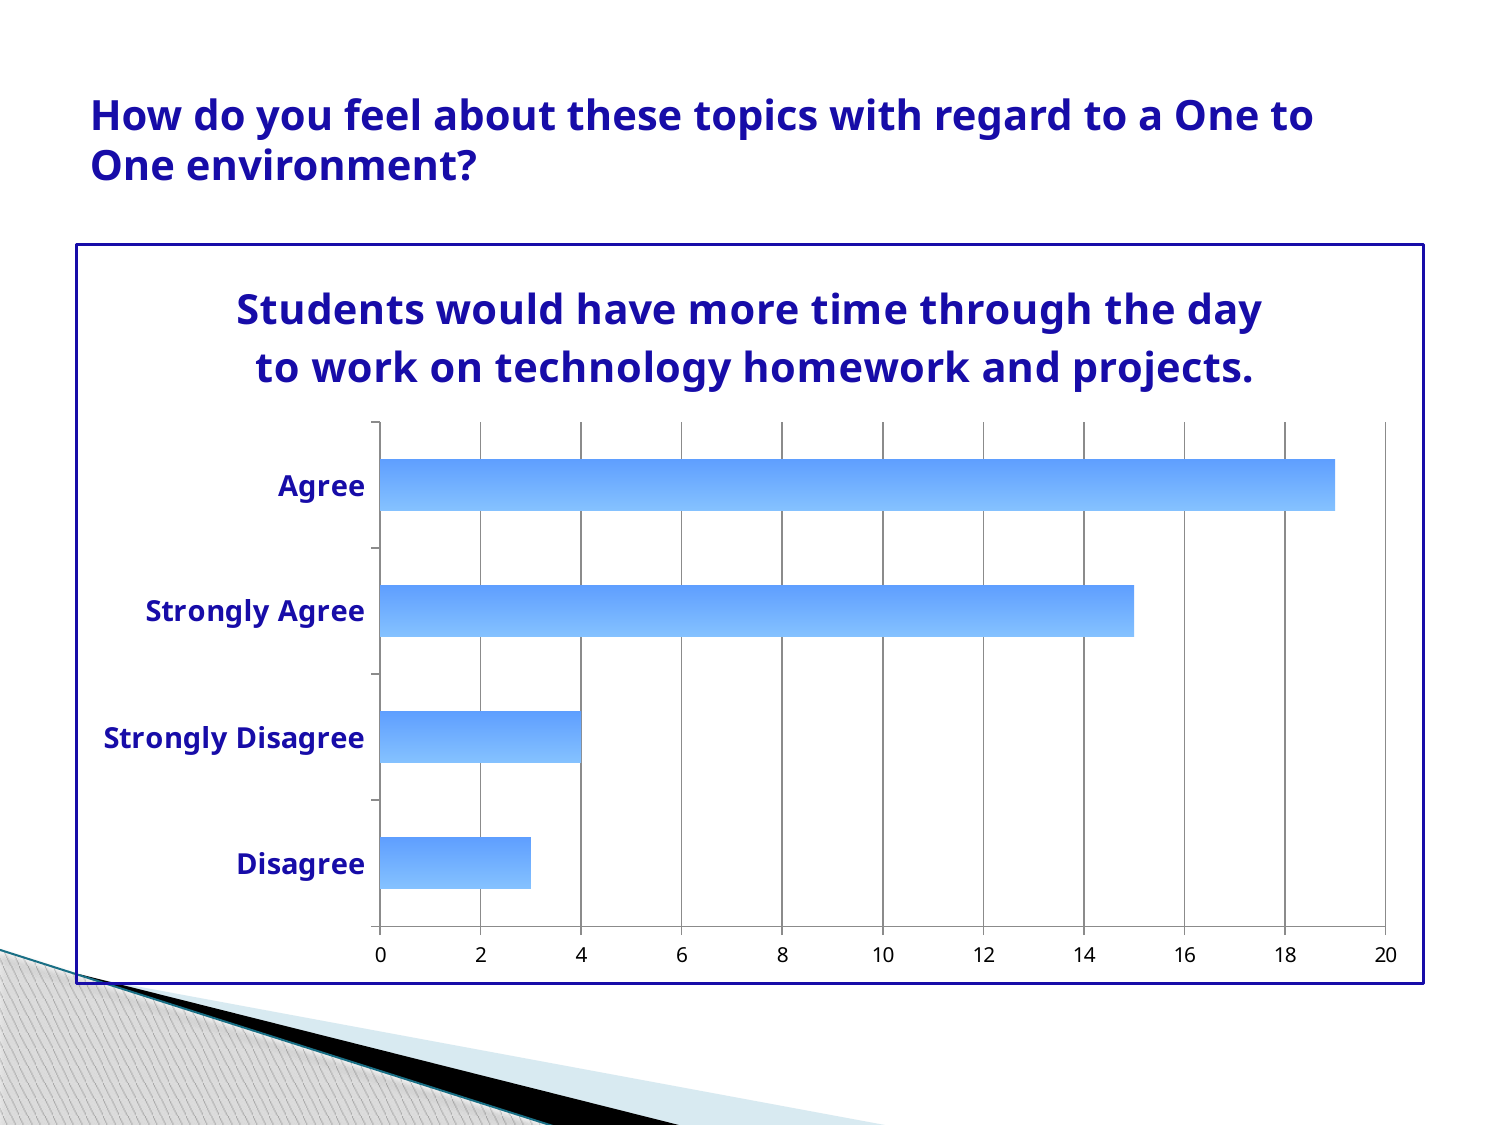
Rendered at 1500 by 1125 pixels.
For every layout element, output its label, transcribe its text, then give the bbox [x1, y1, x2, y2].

title How do you feel about these topics with regard to a One to One environment? [75, 45, 1425, 233]
chart [74, 242, 1426, 986]
